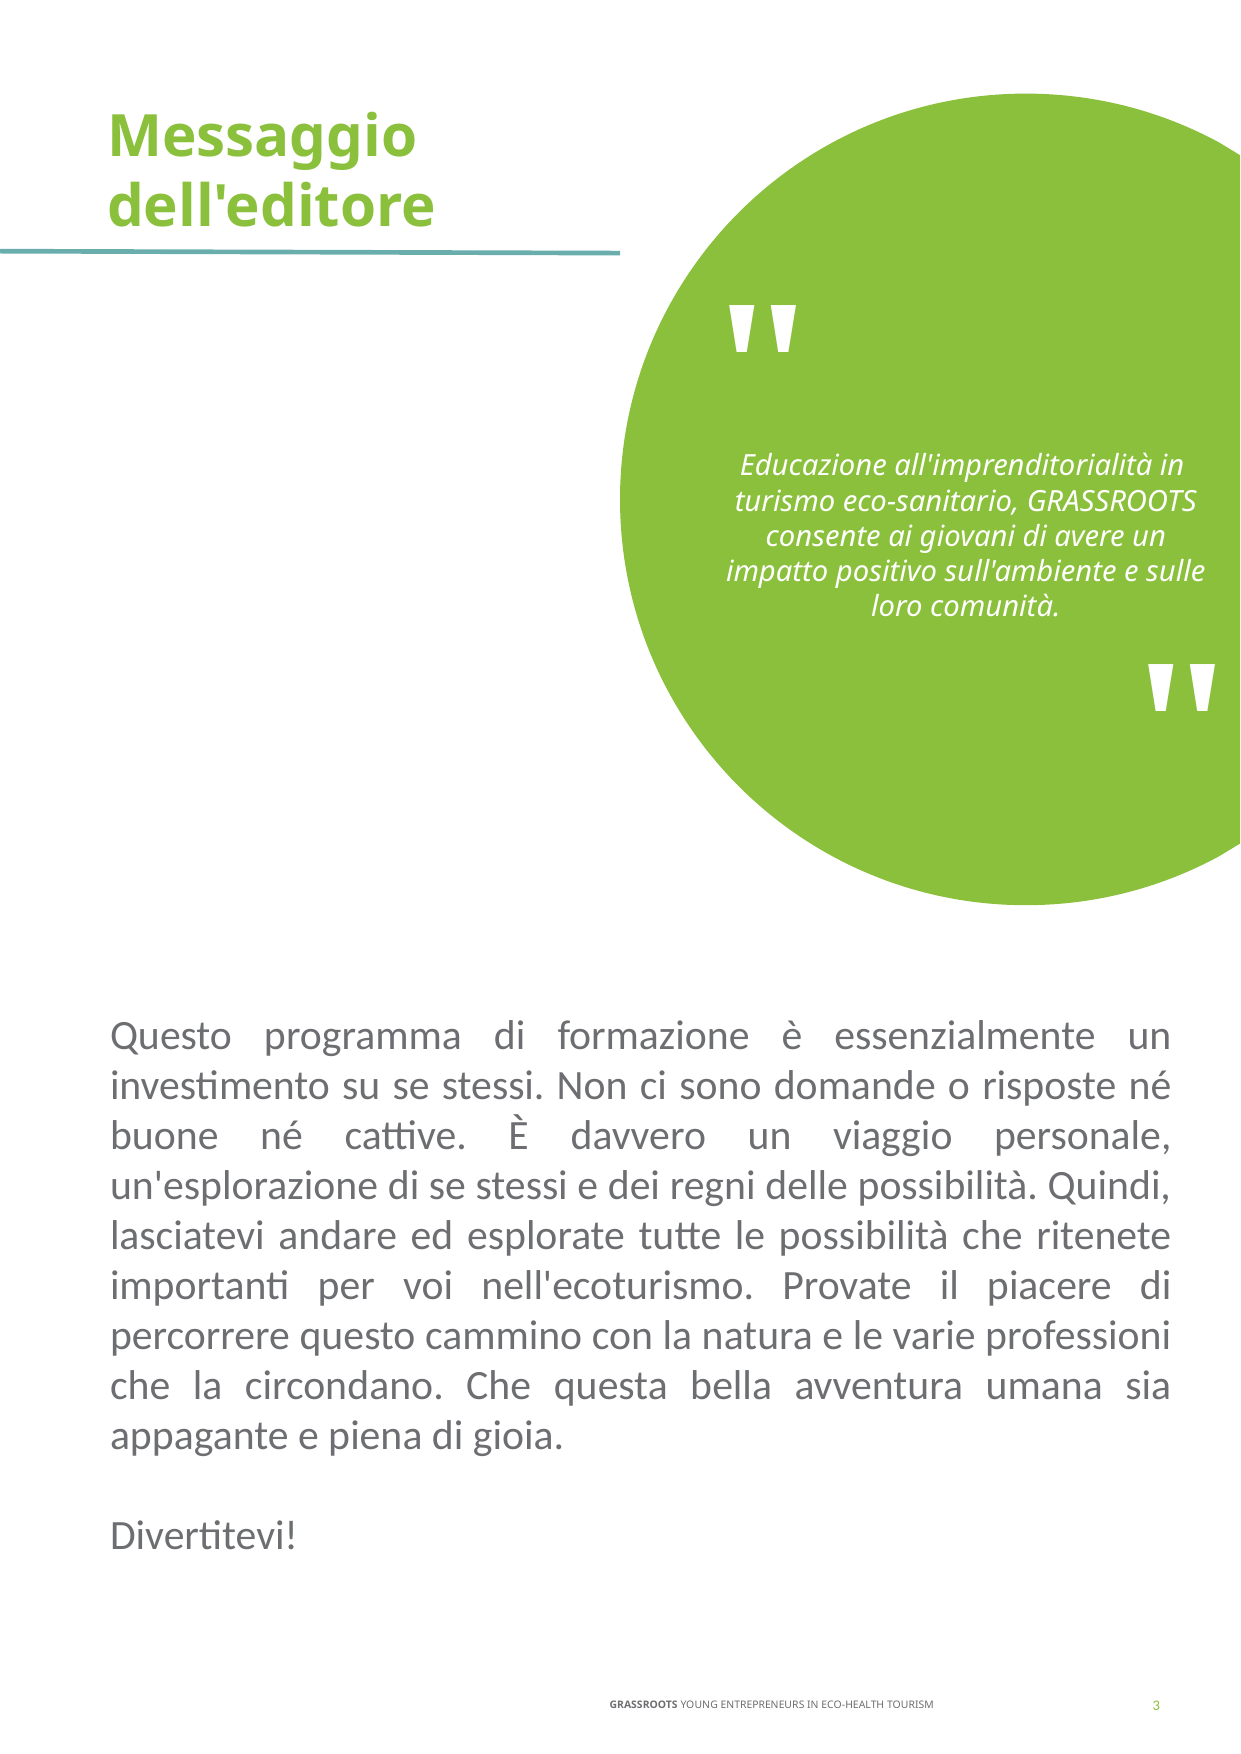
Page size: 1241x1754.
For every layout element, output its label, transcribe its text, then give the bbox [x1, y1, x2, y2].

list " [692, 229, 1021, 383]
list Messaggio dell'editore [92, 90, 692, 200]
slide_number 3 [1125, 1666, 1187, 1743]
list Questo programma di formazione è essenzialmente un investimento su se stessi. Non ci sono domande o risposte né buone né cattive. È davvero un viaggio personale, un'esplorazione di se stessi e dei regni delle possibilità. Quindi, lasciatevi andare ed esplorate tutte le possibilità che ritenete importanti per voi nell'ecoturismo. Provate il piacere di percorrere questo cammino con la natura e le varie professioni che la circondano. Che questa bella avventura umana sia appagante e piena di gioia. Divertitevi! [94, 999, 1187, 1565]
list " [1234, 587, 1241, 761]
list Educazione all'imprenditorialità in turismo eco-sanitario, GRASSROOTS consente ai giovani di avere un impatto positivo sull'ambiente e sulle loro comunità. [698, 252, 1234, 817]
